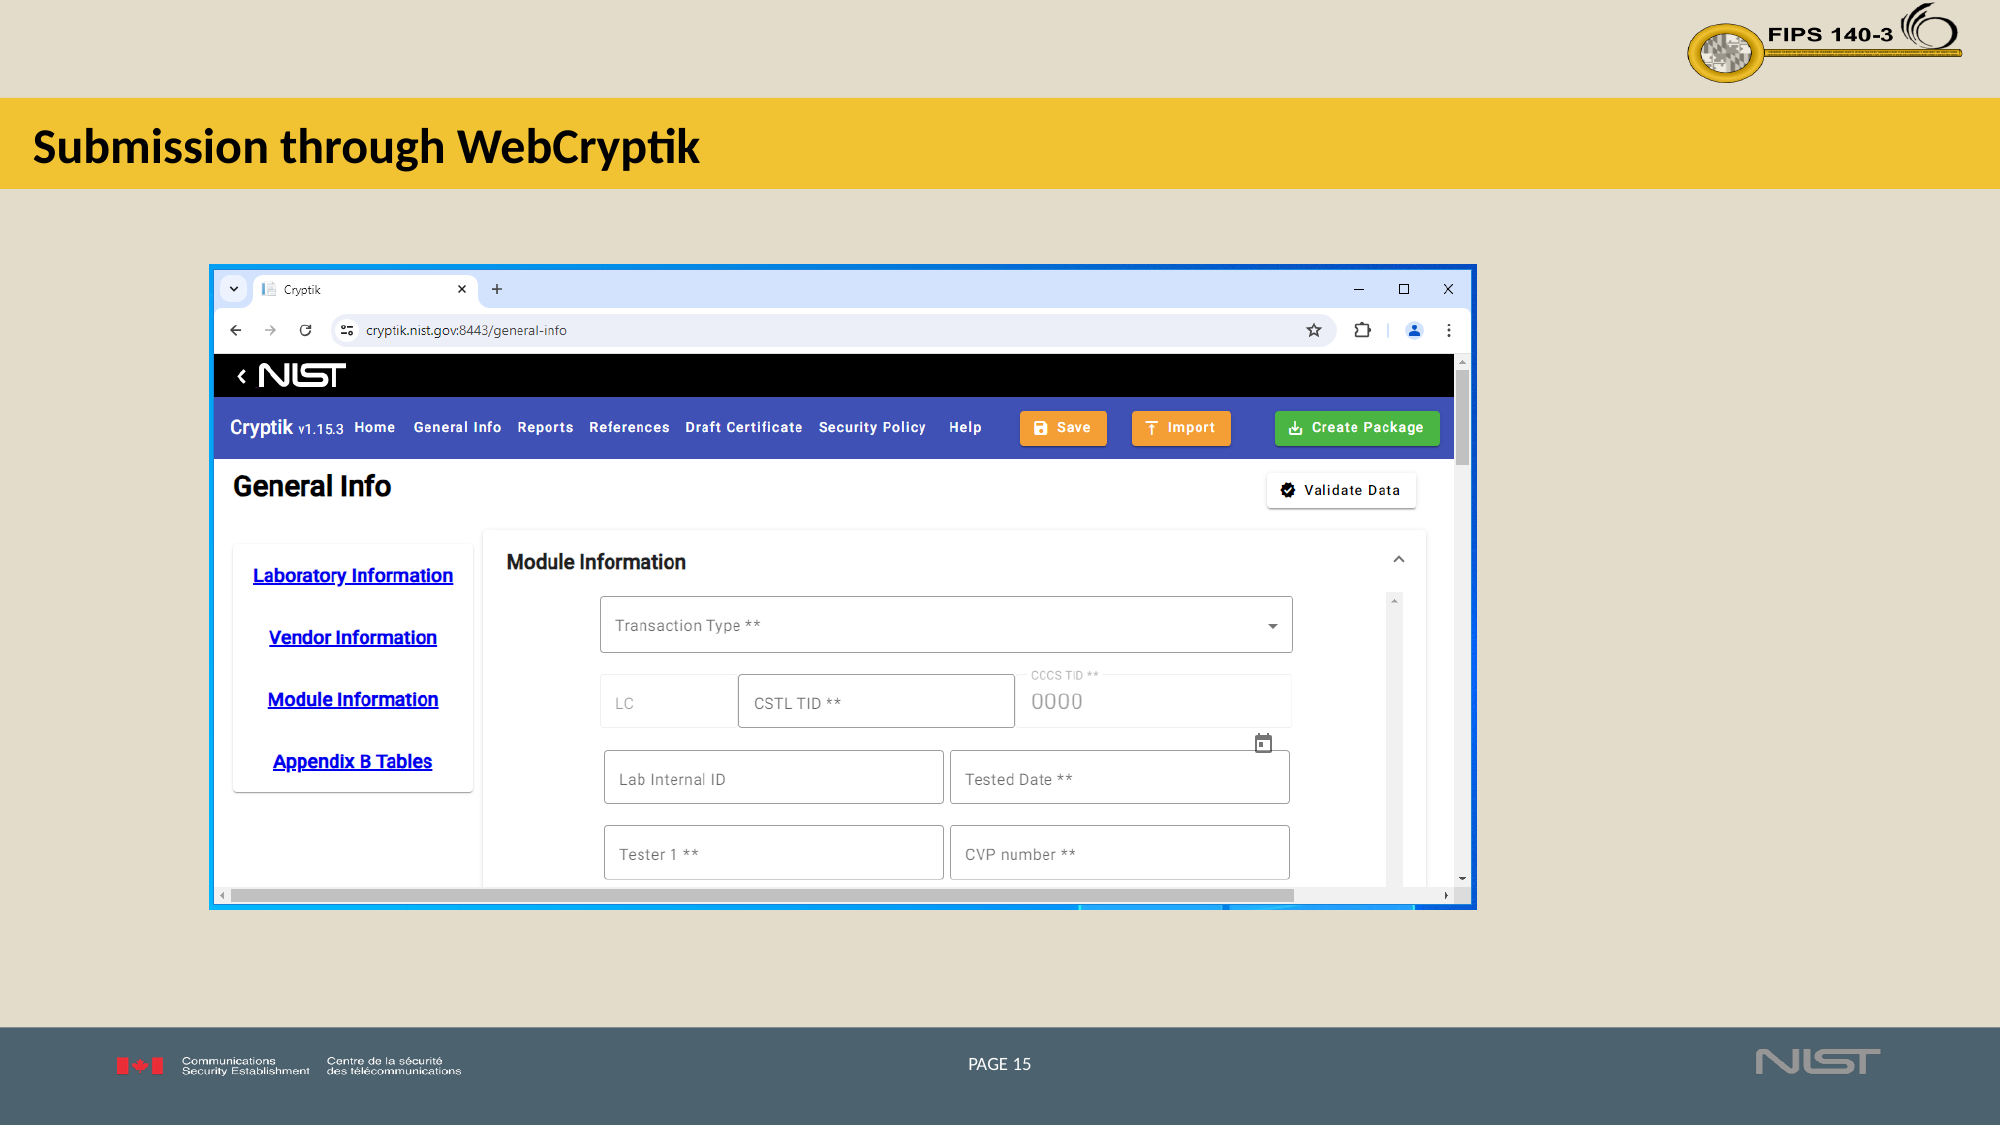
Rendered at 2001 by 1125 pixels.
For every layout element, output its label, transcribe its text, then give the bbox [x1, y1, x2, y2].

picture [1672, 0, 2000, 97]
title Submission through WebCryptik [0, 97, 2000, 189]
picture [117, 1057, 461, 1076]
picture [1748, 1043, 1886, 1079]
picture [209, 264, 1477, 910]
